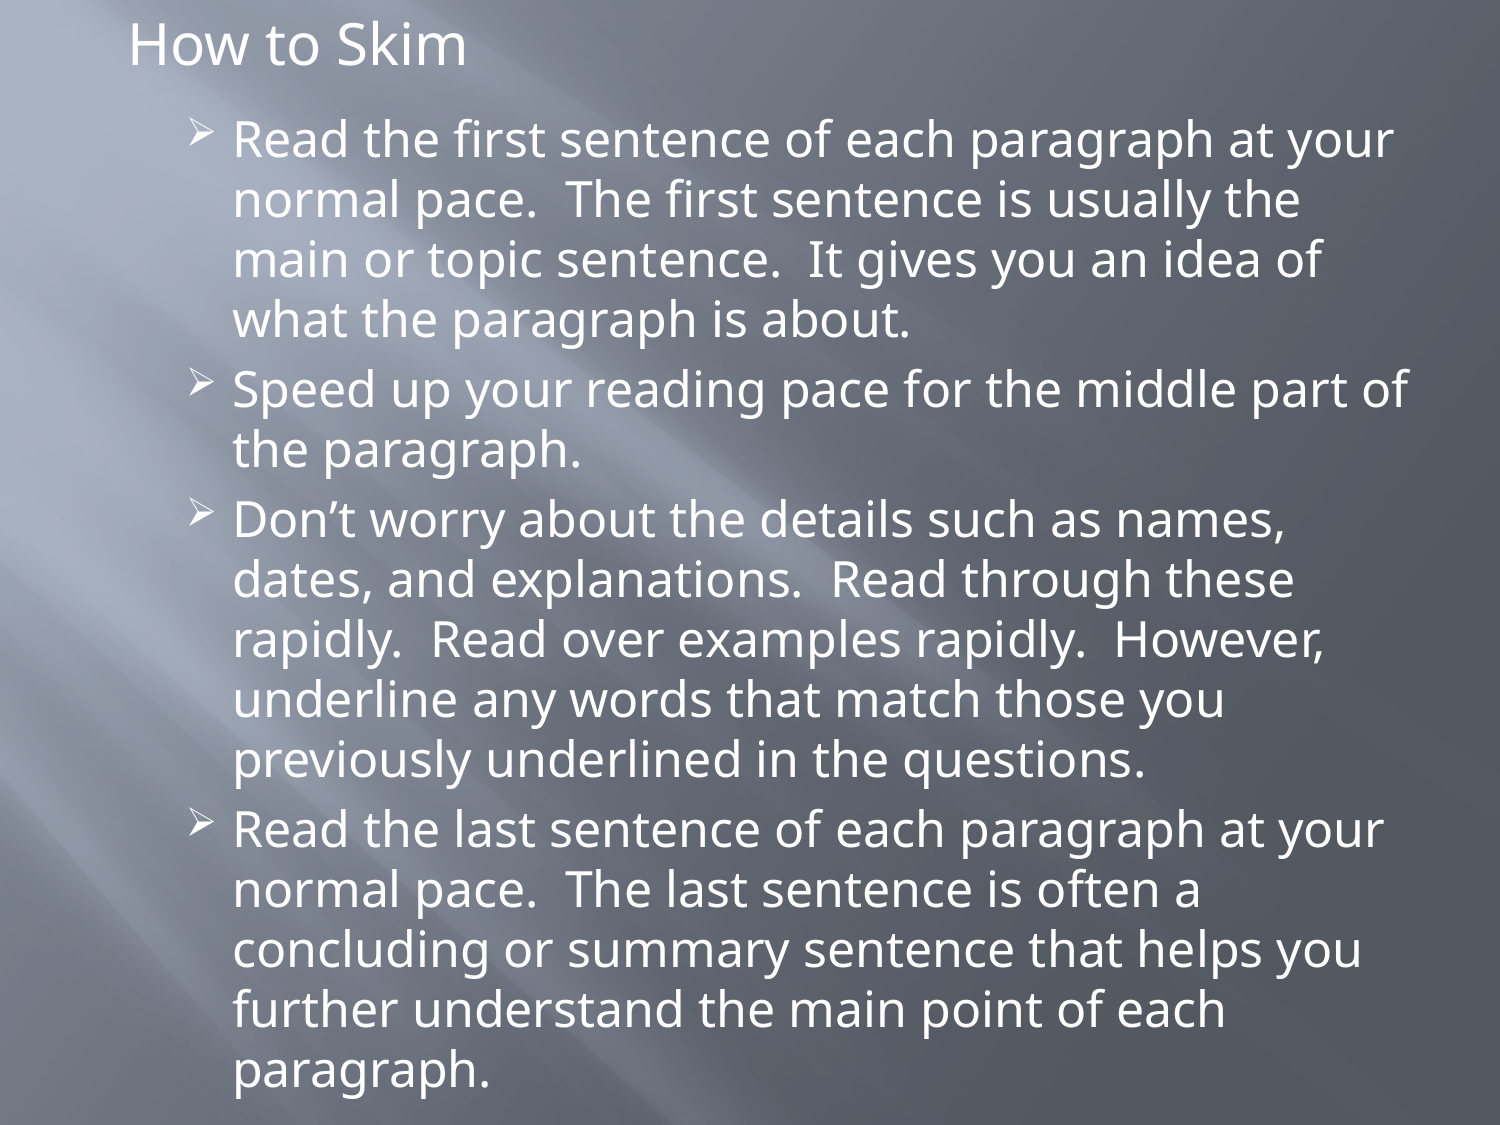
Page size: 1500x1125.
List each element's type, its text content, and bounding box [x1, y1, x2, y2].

list Read the first sentence of each paragraph at your normal pace. The first sentence is usually the main or topic sentence. It gives you an idea of what the paragraph is about. Speed up your reading pace for the middle part of the paragraph. Don’t worry about the details such as names, dates, and explanations. Read through these rapidly. Read over examples rapidly. However, underline any words that match those you previously underlined in the questions. Read the last sentence of each paragraph at your normal pace. The last sentence is often a concluding or summary sentence that helps you further understand the main point of each paragraph. [75, 99, 1425, 843]
text_box How to Skim [112, 0, 800, 85]
